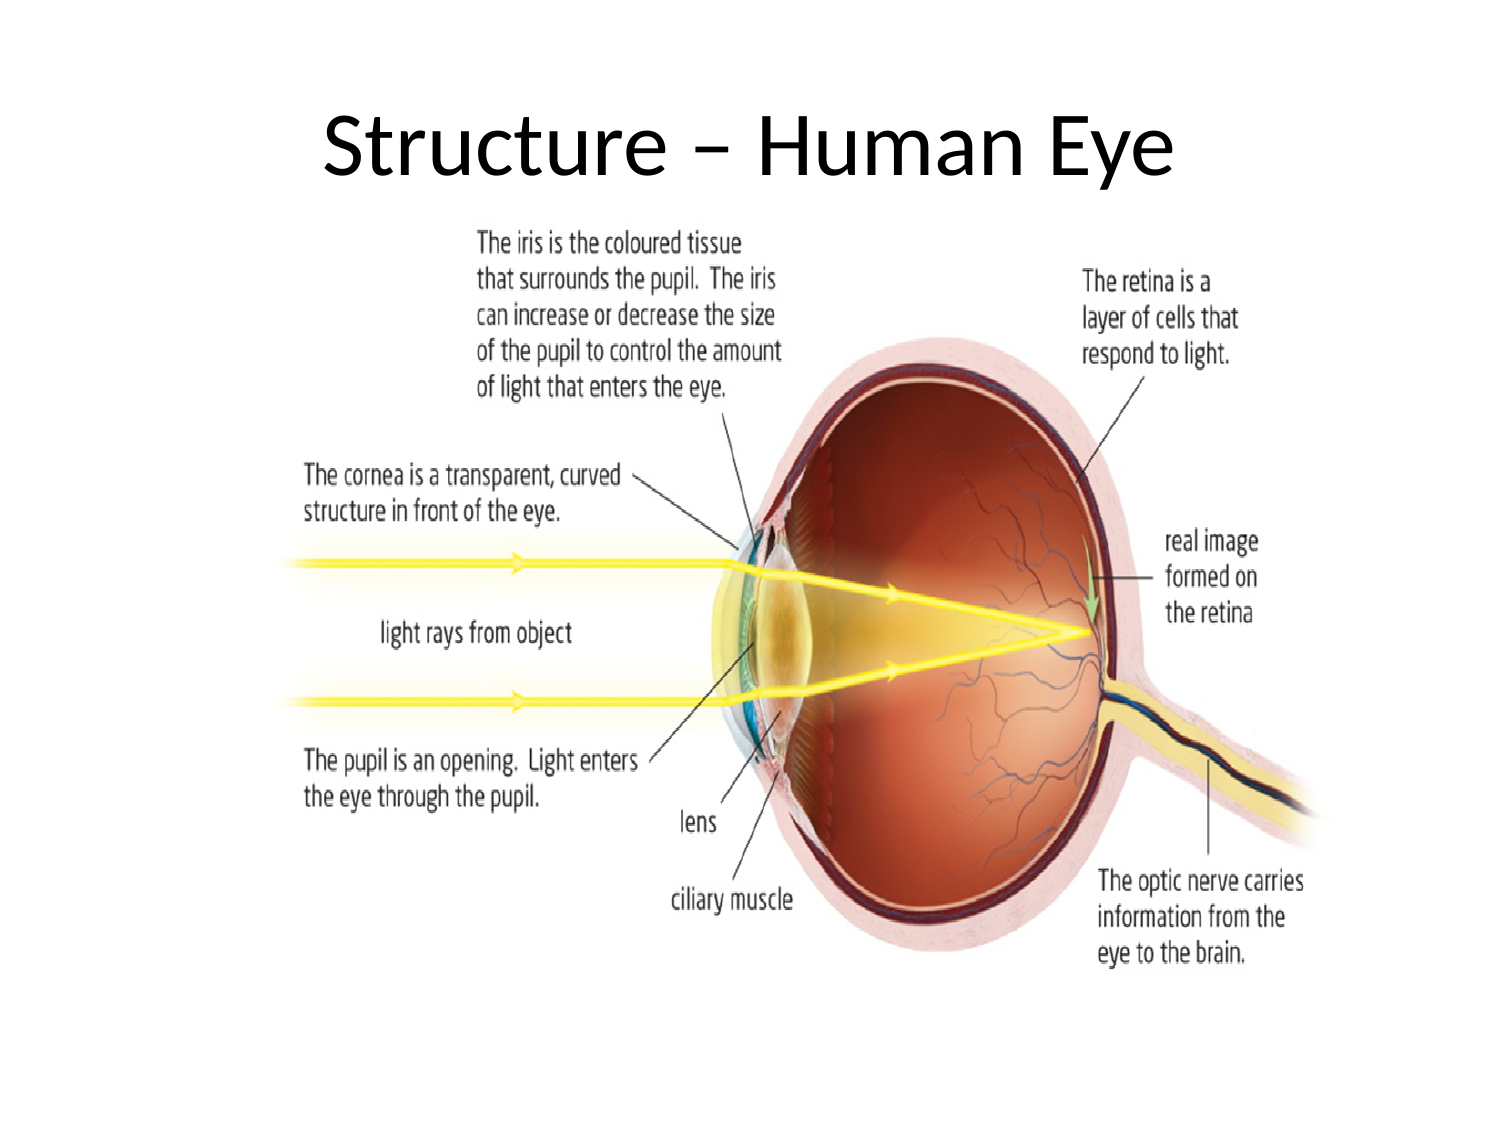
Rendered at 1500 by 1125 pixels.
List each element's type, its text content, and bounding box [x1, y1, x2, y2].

title Structure – Human Eye [75, 45, 1425, 233]
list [265, 219, 1353, 977]
